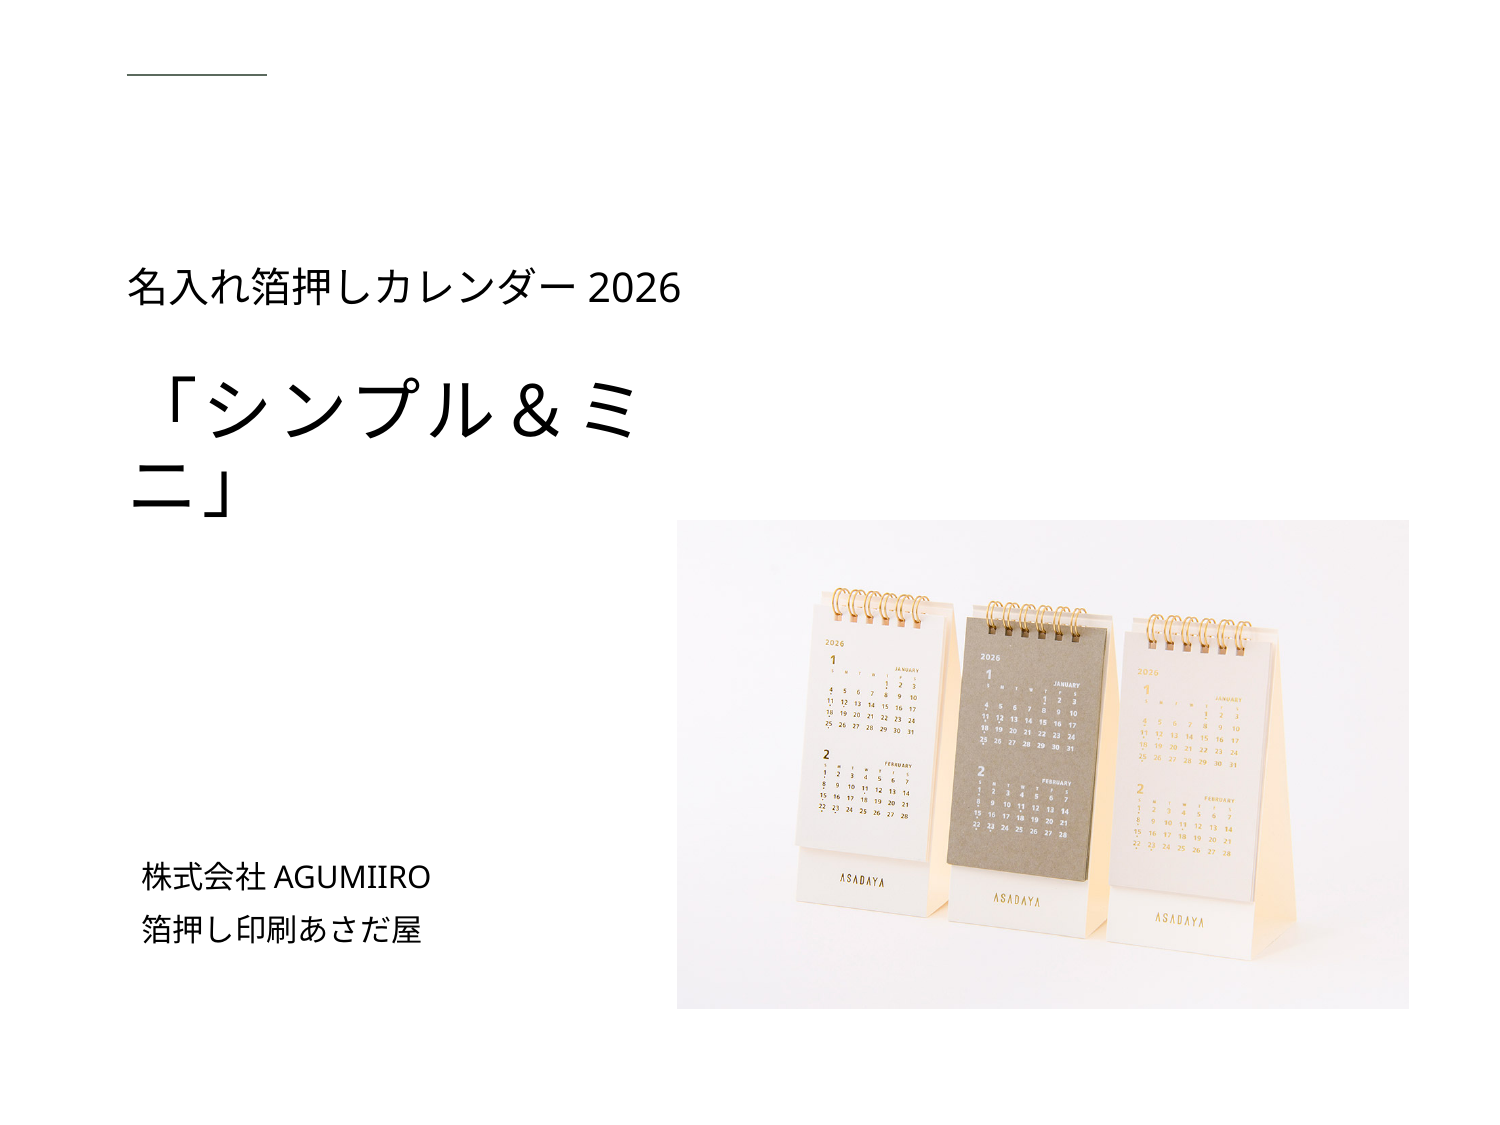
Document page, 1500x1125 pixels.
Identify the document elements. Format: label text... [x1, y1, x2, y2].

title 名入れ箔押しカレンダー2026 「シンプル＆ミニ」 [112, 260, 750, 536]
picture [676, 520, 1409, 1009]
list 株式会社AGUMIIRO 箔押し印刷あさだ屋 [126, 831, 523, 950]
